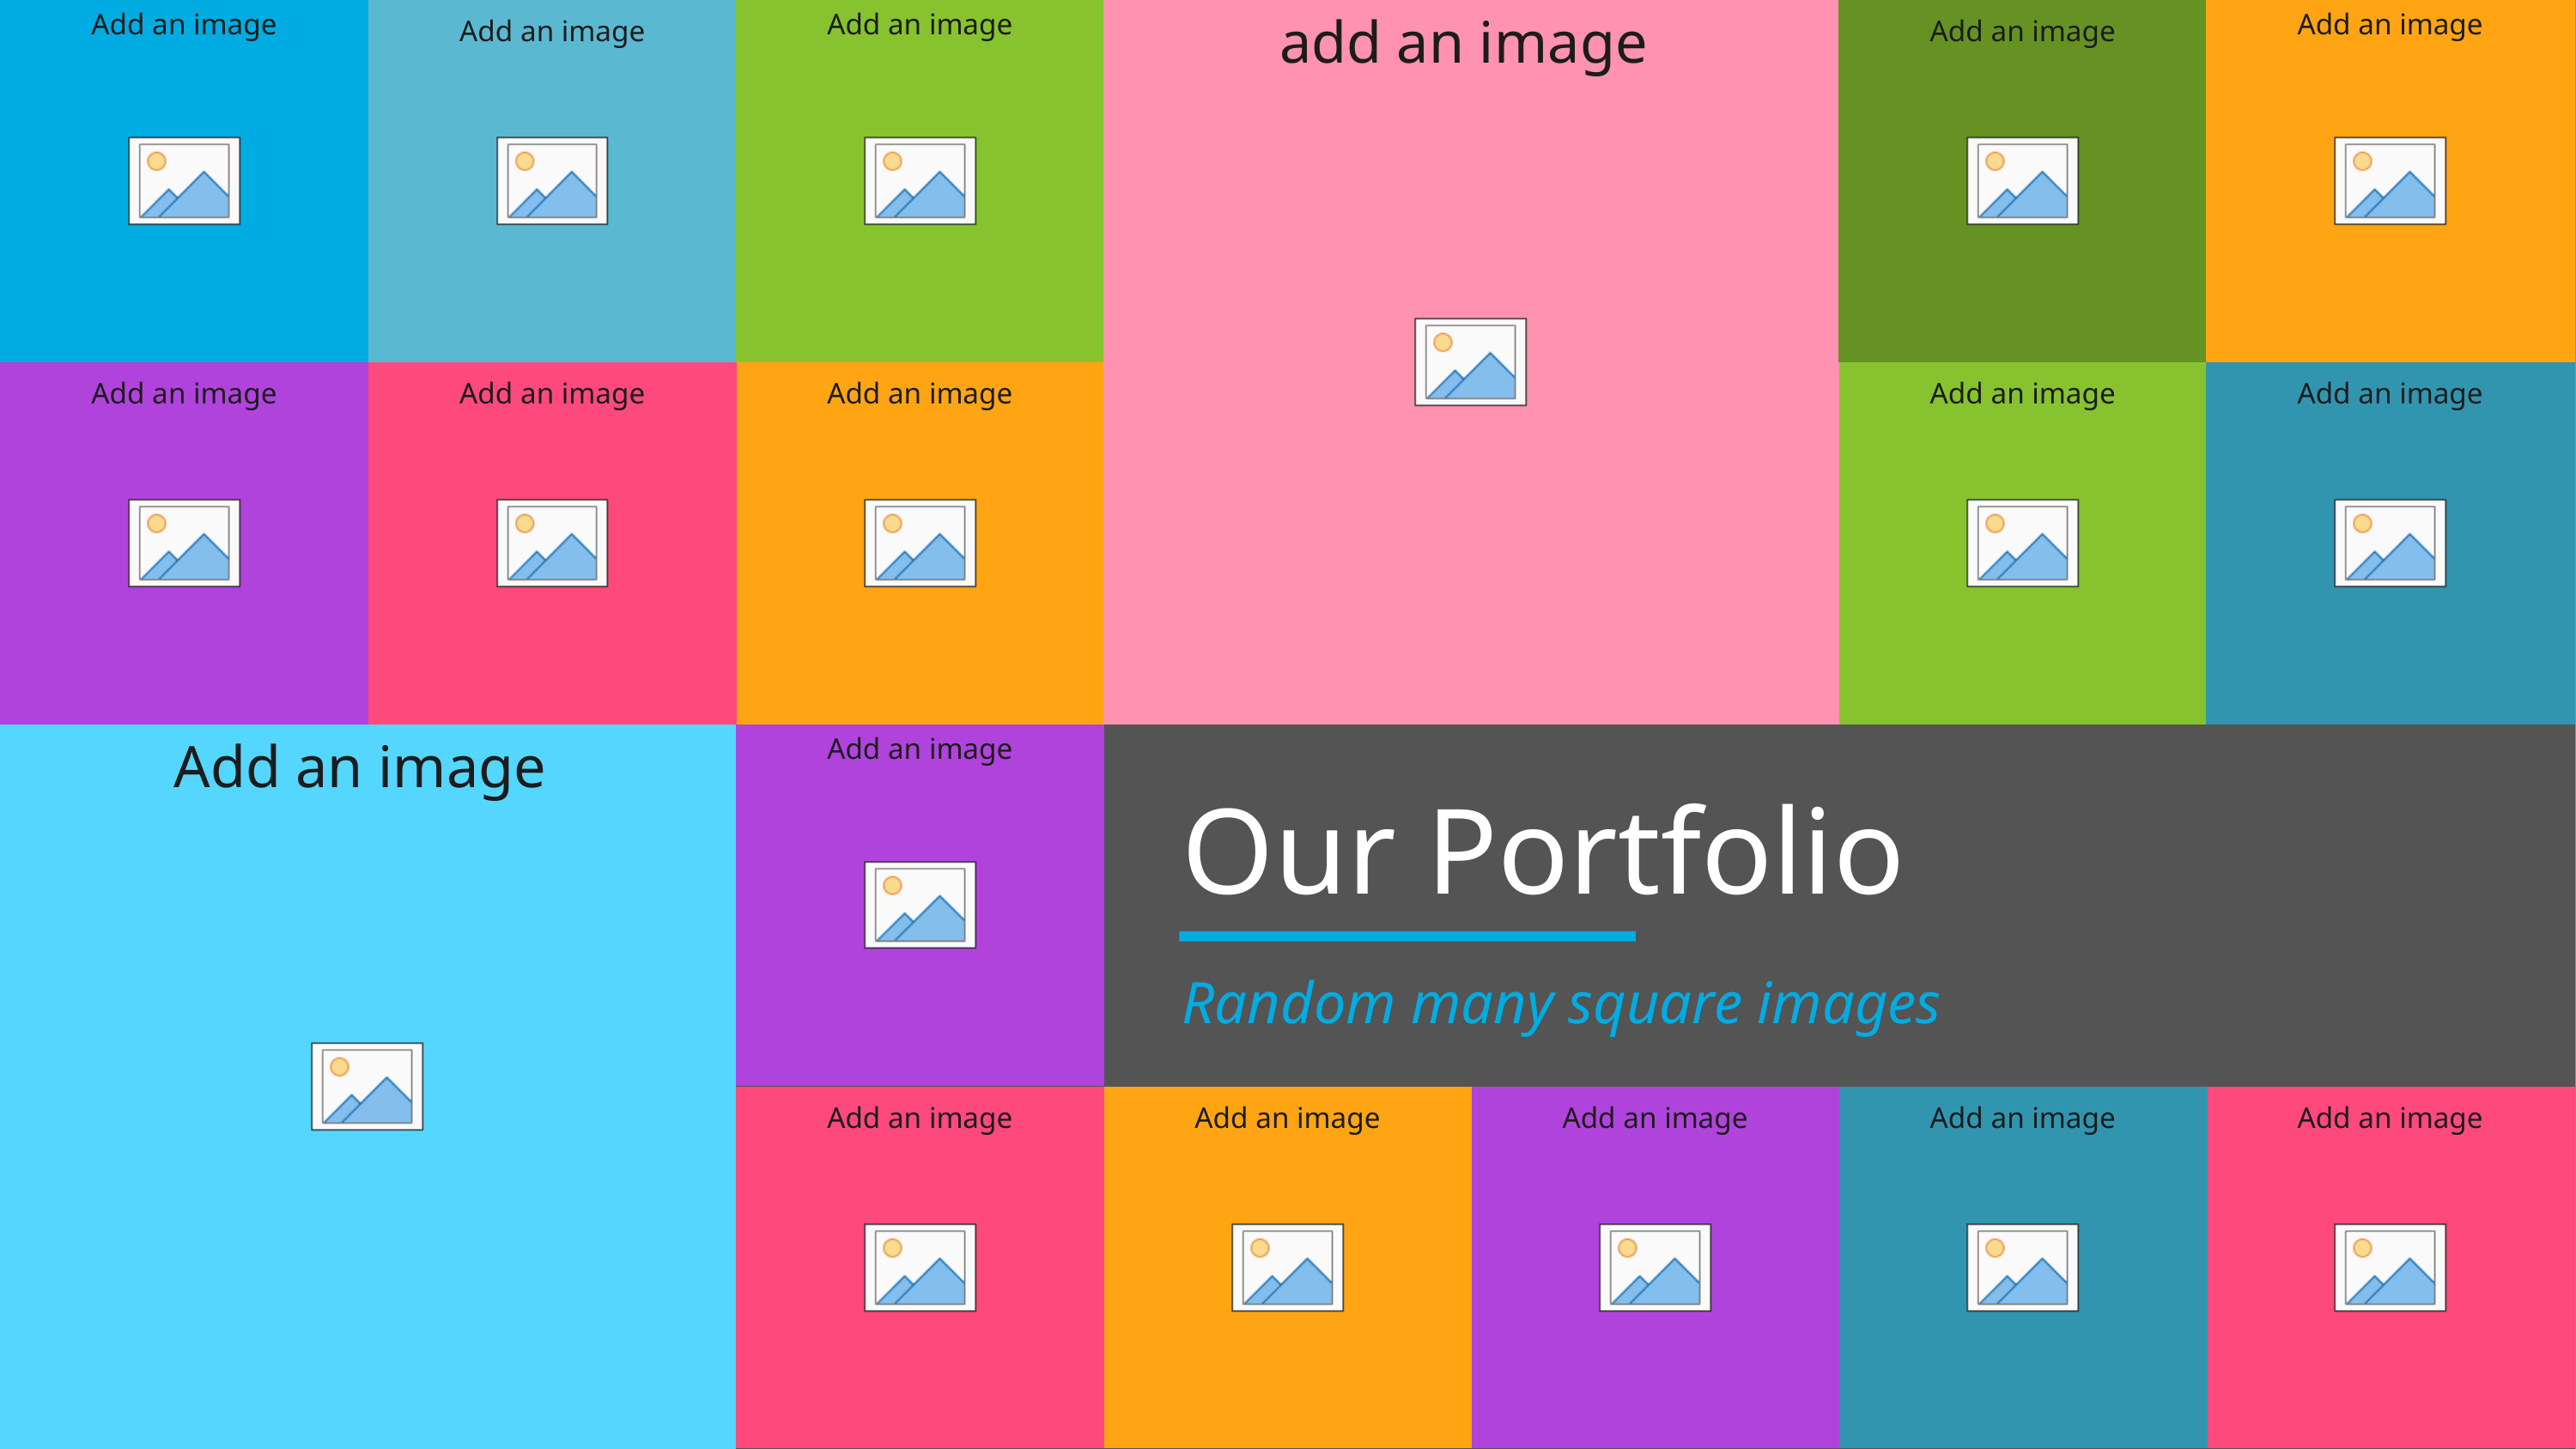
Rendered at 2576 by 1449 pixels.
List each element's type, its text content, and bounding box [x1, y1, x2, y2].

list Random many square images [1158, 941, 2508, 1074]
title Our Portfolio [1158, 738, 2508, 930]
picture [0, 0, 2575, 1449]
picture [129, 137, 240, 224]
picture [94, 24, 106, 28]
picture [264, 23, 275, 30]
